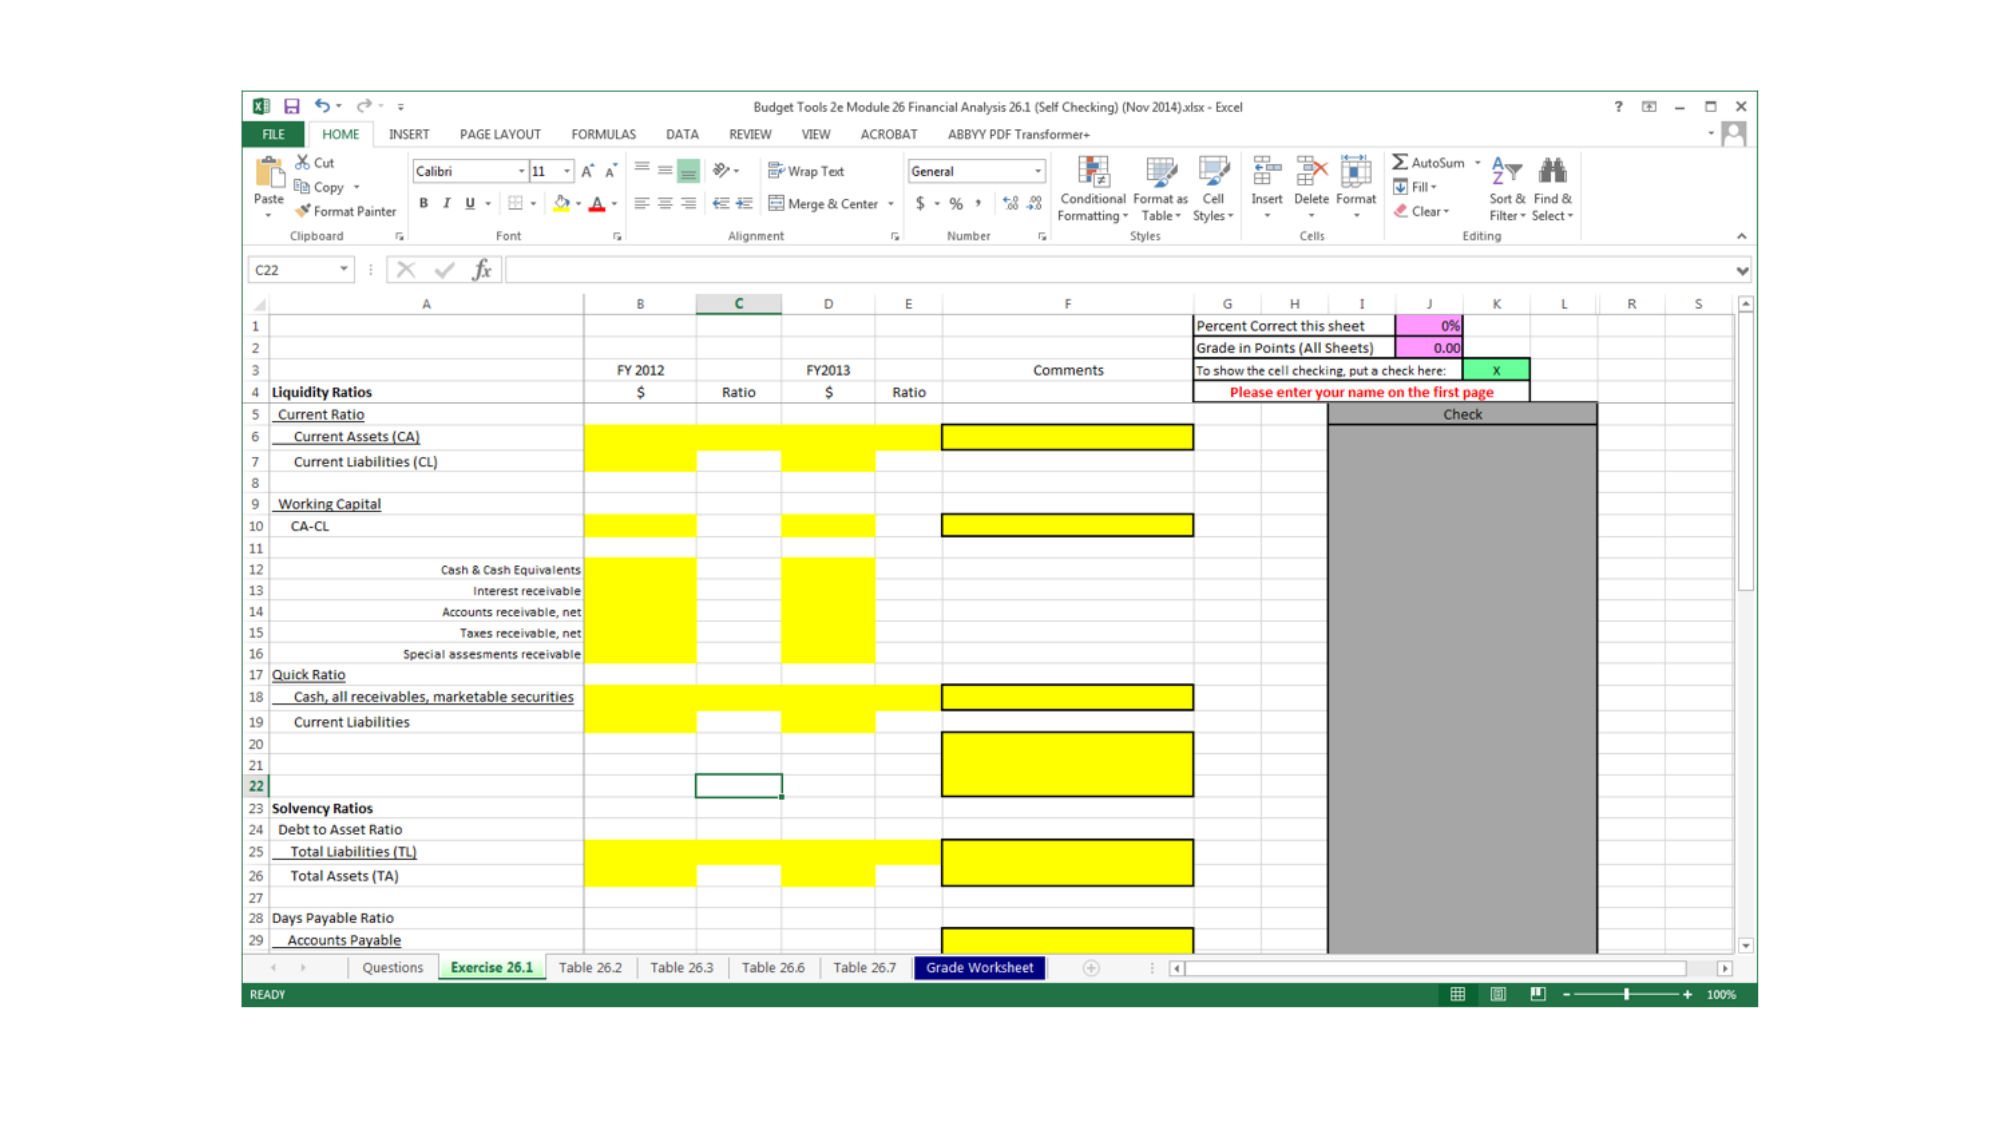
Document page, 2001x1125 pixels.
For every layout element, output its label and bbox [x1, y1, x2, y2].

list [239, 88, 1761, 1014]
